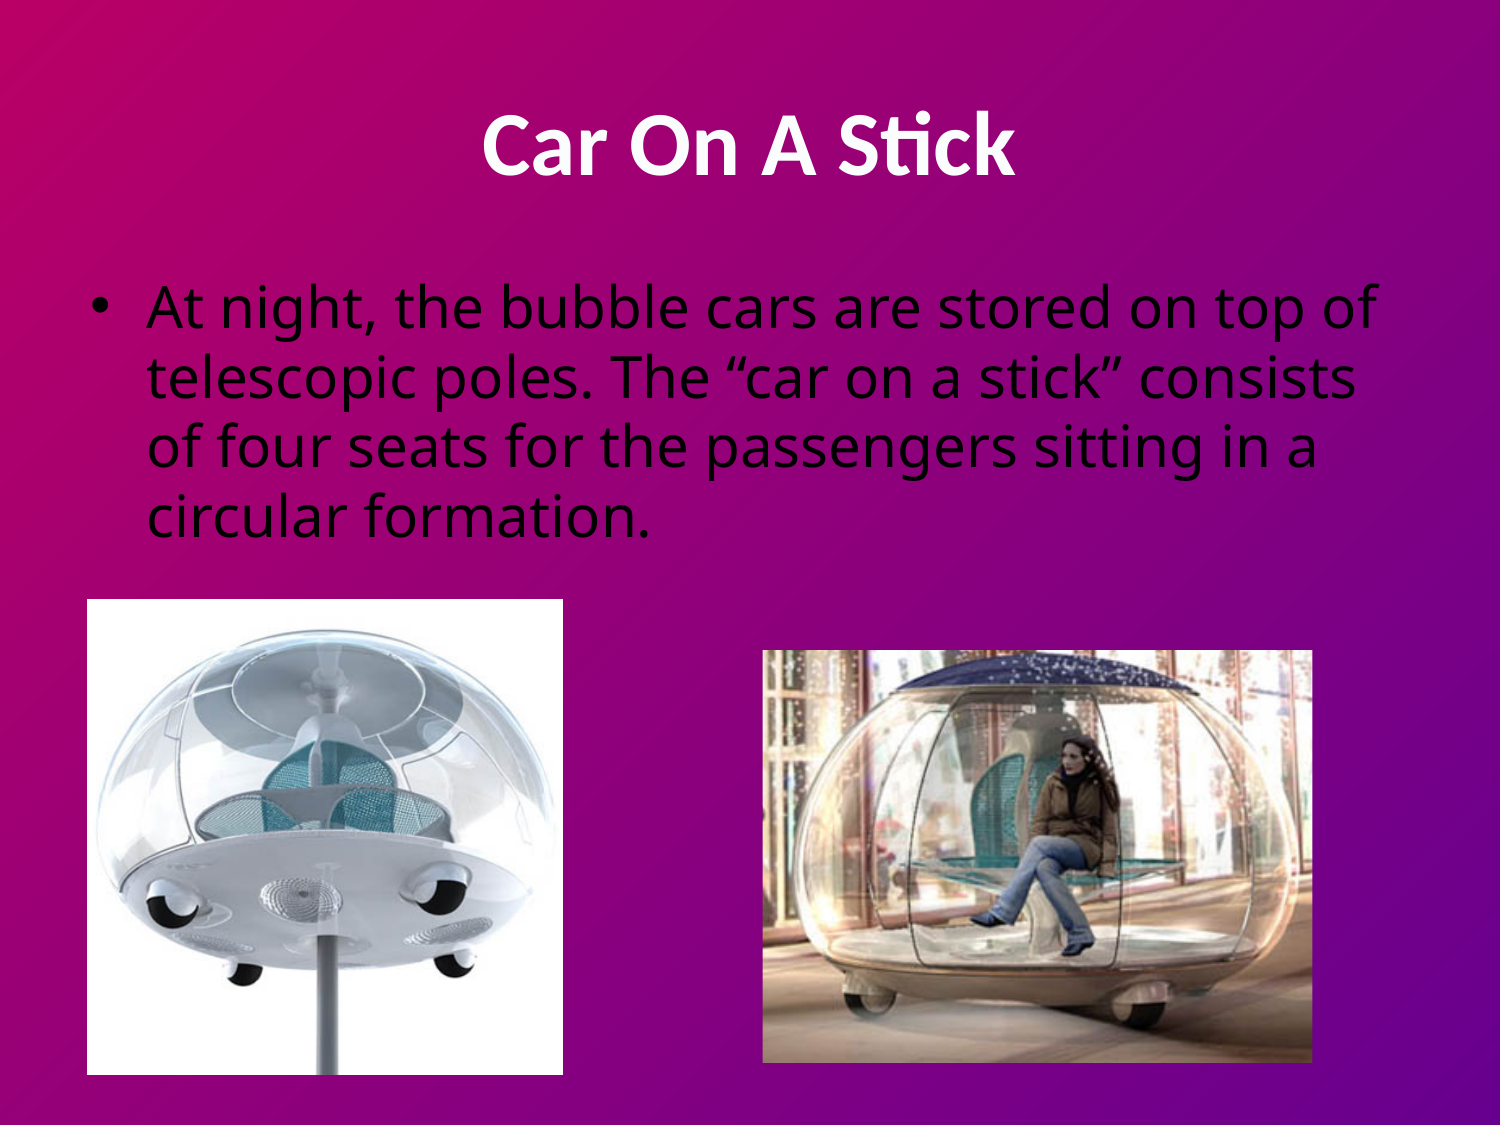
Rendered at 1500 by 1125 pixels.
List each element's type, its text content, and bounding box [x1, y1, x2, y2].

list At night, the bubble cars are stored on top of telescopic poles. The “car on a stick” consists of four seats for the passengers sitting in a circular formation. [75, 262, 1425, 1005]
picture [762, 649, 1313, 1063]
picture [87, 599, 563, 1076]
title Car On A Stick [75, 45, 1425, 233]
